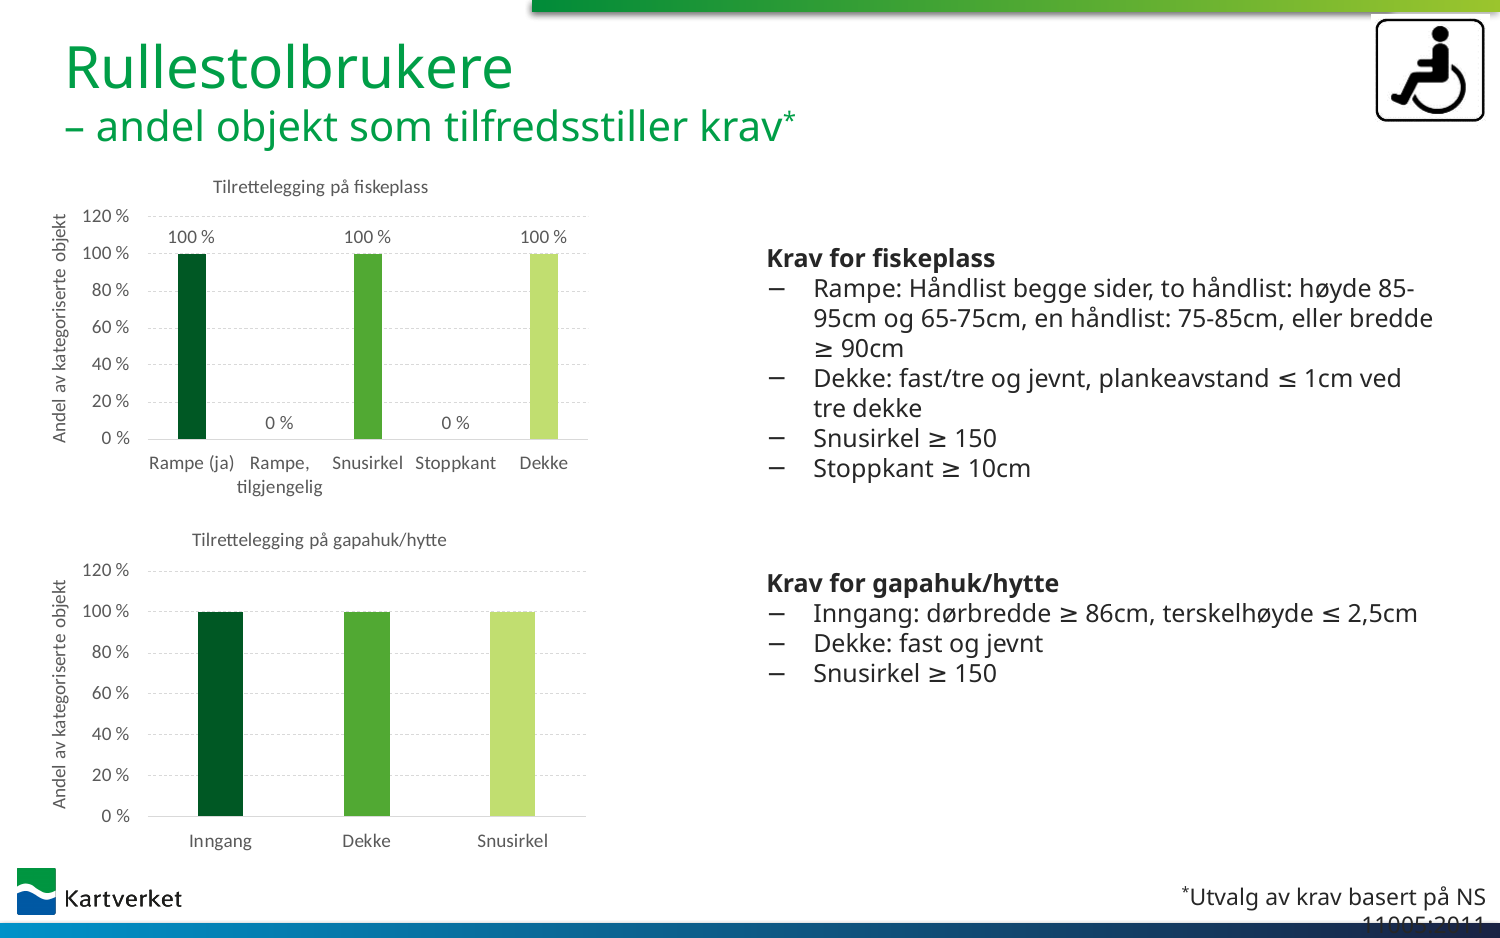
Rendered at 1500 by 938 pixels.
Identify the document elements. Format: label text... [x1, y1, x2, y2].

picture [41, 520, 597, 859]
text_box Rullestolbrukere – andel objekt som tilfredsstiller krav* [49, 29, 1431, 158]
picture [41, 166, 599, 505]
picture [1371, 13, 1491, 127]
text_box *Utvalg av krav basert på NS 11005:2011 [1068, 873, 1500, 938]
text_box Krav for gapahuk/hytte Inngang: dørbredde ≥ 86cm, terskelhøyde ≤ 2,5cm Dekke: fast og jevnt Snusirkel ≥ 150 [751, 560, 1452, 695]
text_box Krav for fiskeplass Rampe: Håndlist begge sider, to håndlist: høyde 85-95cm og 65-75cm, en håndlist: 75-85cm, eller bredde ≥ 90cm Dekke: fast/tre og jevnt, plankeavstand ≤ 1cm ved tre dekke Snusirkel ≥ 150 Stoppkant ≥ 10cm [751, 235, 1452, 490]
